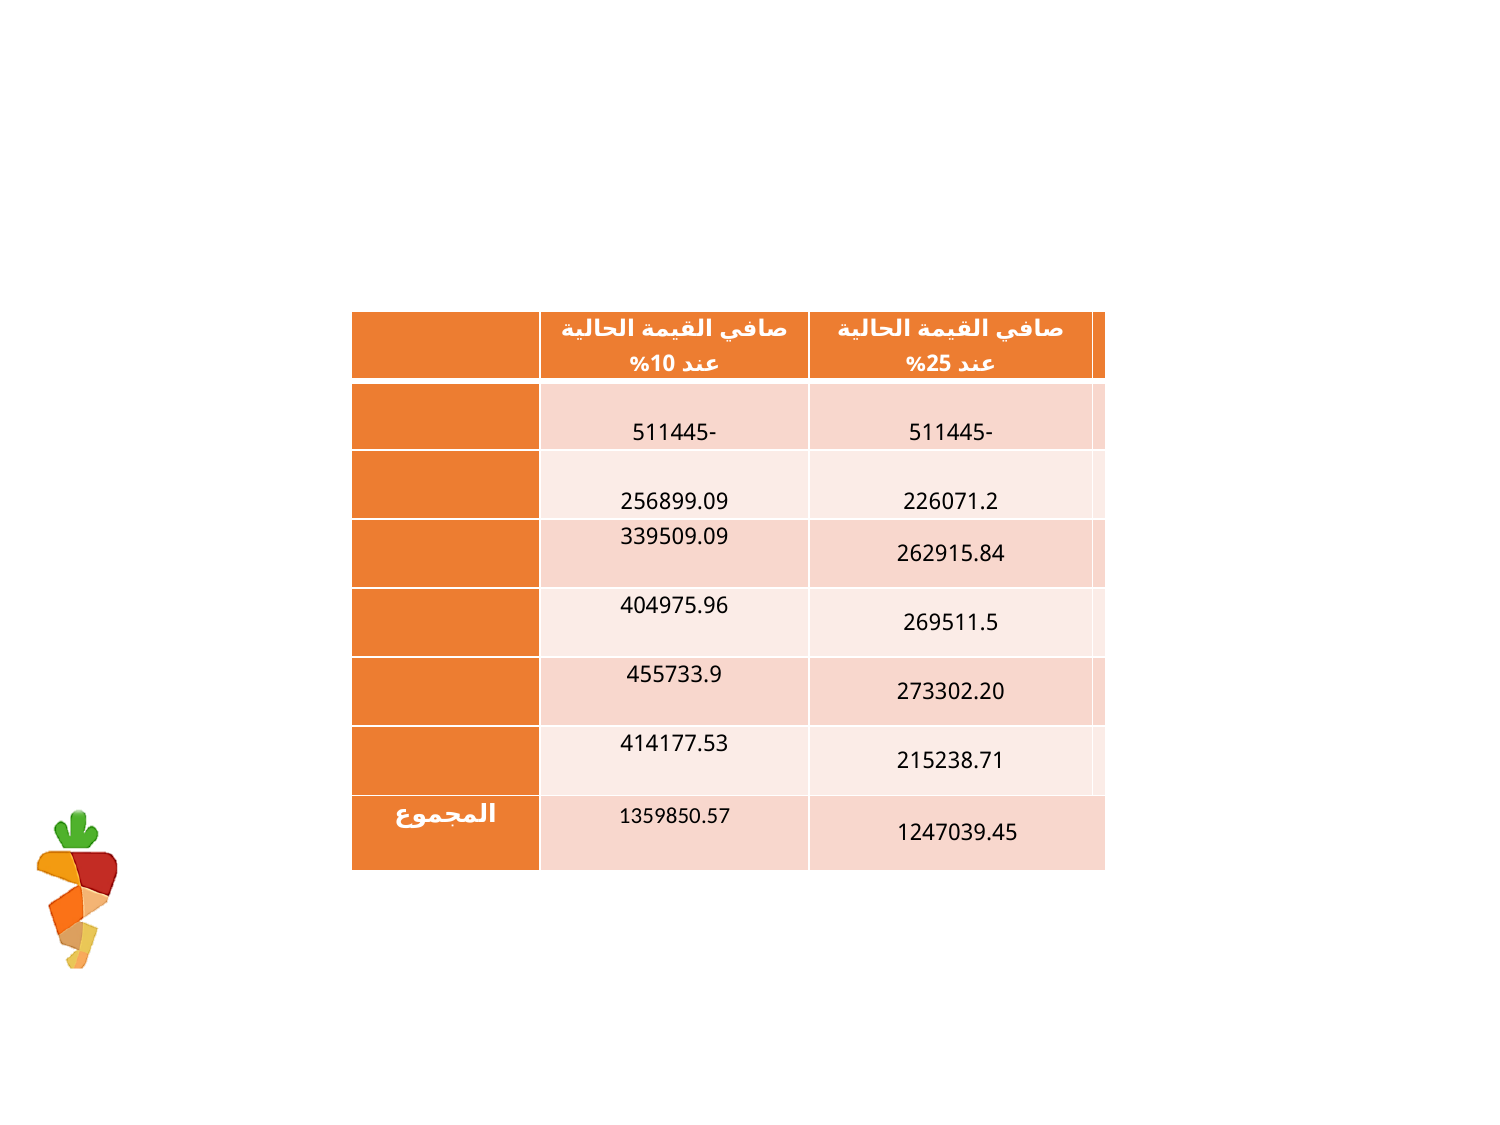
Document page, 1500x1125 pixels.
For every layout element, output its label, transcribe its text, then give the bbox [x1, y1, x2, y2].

picture [31, 807, 122, 969]
table_cell 226071.2 [810, 451, 1092, 518]
table_cell [1093, 589, 1105, 656]
table_cell -511445 [541, 384, 808, 449]
table_cell [1093, 520, 1105, 587]
table_cell [352, 520, 539, 587]
table_cell 215238.71 [810, 727, 1092, 795]
table_cell [1093, 658, 1105, 725]
table_cell 269511.5 [810, 589, 1092, 656]
table_cell 404975.96 [541, 589, 808, 656]
table_cell [352, 658, 539, 725]
table_cell 262915.84 [810, 520, 1092, 587]
table_cell 256899.09 [541, 451, 808, 518]
table_cell المجموع [352, 796, 539, 870]
table_cell [1093, 727, 1105, 795]
table_cell [352, 384, 539, 449]
table_cell [1093, 451, 1105, 518]
table_cell 1247039.45 [810, 796, 1105, 870]
table_cell [352, 589, 539, 656]
table_header [352, 312, 539, 378]
table_cell [1093, 384, 1105, 449]
table_header صافي القيمة الحالية عند 25% [810, 312, 1092, 378]
table_cell 1359850.57 [541, 796, 808, 870]
table_cell [352, 451, 539, 518]
table_cell 339509.09 [541, 520, 808, 587]
table_header صافي القيمة الحالية عند 10% [541, 312, 808, 378]
table_header [1093, 312, 1105, 378]
table_cell -511445 [810, 384, 1092, 449]
table_cell 273302.20 [810, 658, 1092, 725]
table_cell 455733.9 [541, 658, 808, 725]
table_cell 414177.53 [541, 727, 808, 795]
table_cell [352, 727, 539, 795]
